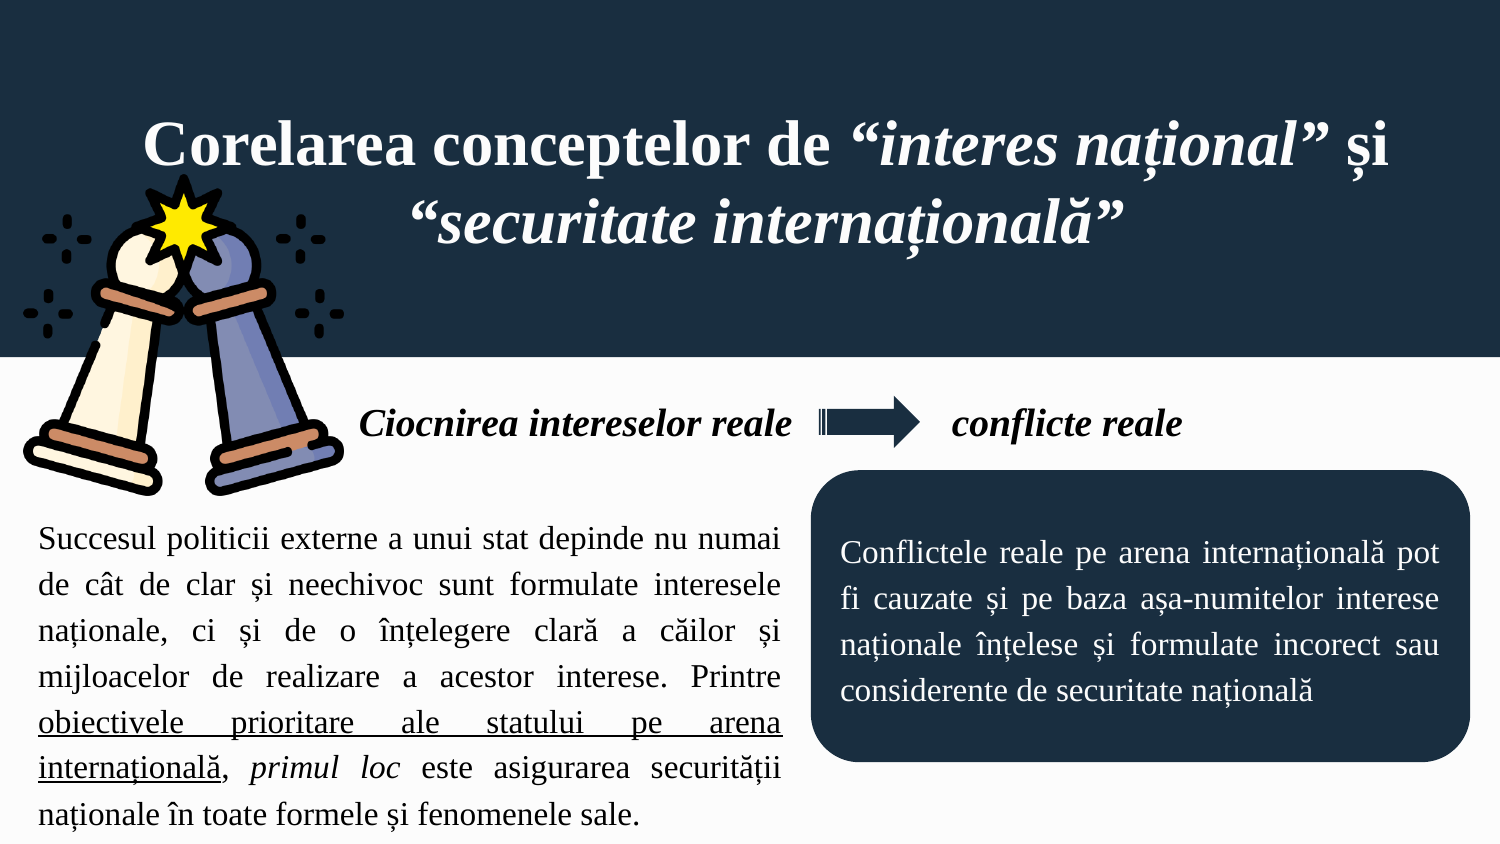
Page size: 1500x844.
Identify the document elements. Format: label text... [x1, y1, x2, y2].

text_box Ciocnirea intereselor reale conflicte reale [349, 374, 1208, 460]
text_box Succesul politicii externe a unui stat depinde nu numai de cât de clar și neechivoc sunt formulate interesele naționale, ci și de o înțelegere clară a căilor și mijloacelor de realizare a acestor interese. Printre obiectivele prioritare ale statului pe arena internațională, primul loc este asigurarea securității naționale în toate formele și fenomenele sale. [23, 495, 798, 844]
text_box [822, 408, 826, 435]
picture [22, 174, 345, 496]
title Corelarea conceptelor de “interes național” și “securitate internațională” [61, 0, 1471, 358]
text_box [827, 395, 920, 448]
text_box Conflictele reale pe arena internațională pot fi cauzate și pe baza așa-numitelor interese naționale înțelese și formulate incorect sau considerente de securitate națională [810, 470, 1471, 763]
